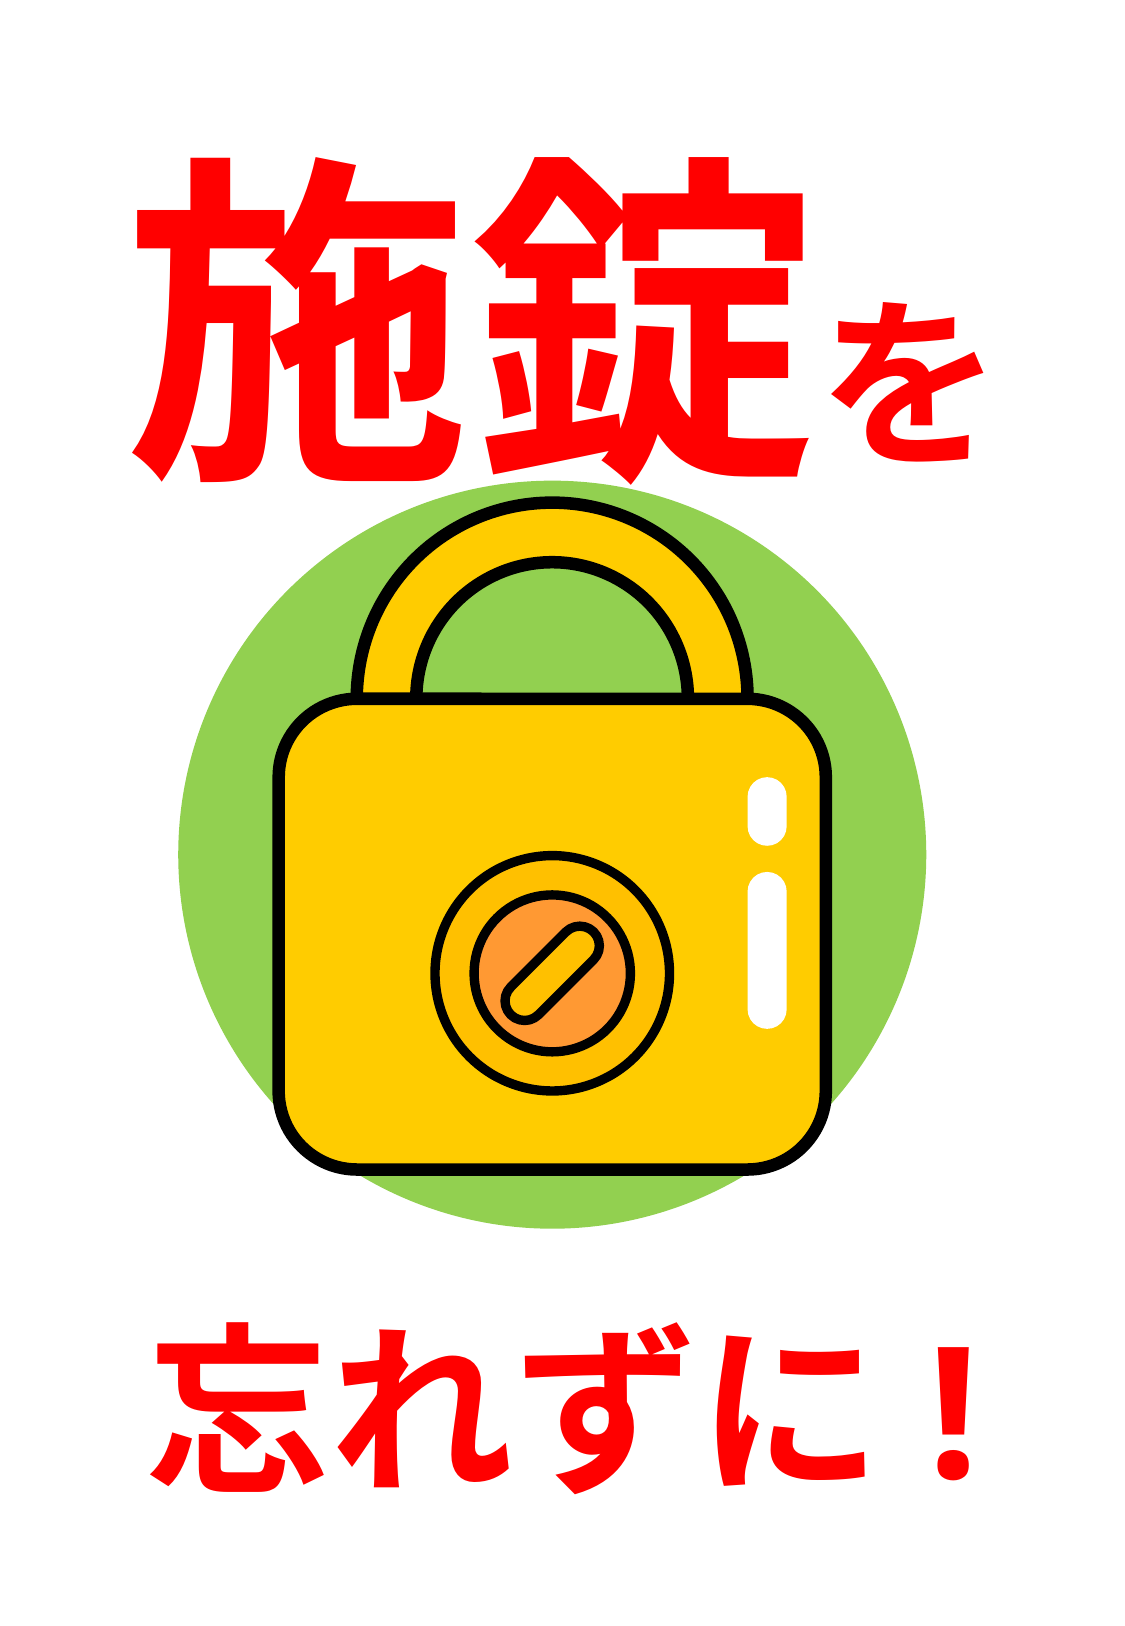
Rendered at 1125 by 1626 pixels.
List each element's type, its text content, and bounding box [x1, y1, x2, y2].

text_box 施錠を [1, 97, 1125, 528]
text_box 忘れずに! [1, 1287, 1125, 1523]
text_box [177, 480, 927, 1229]
